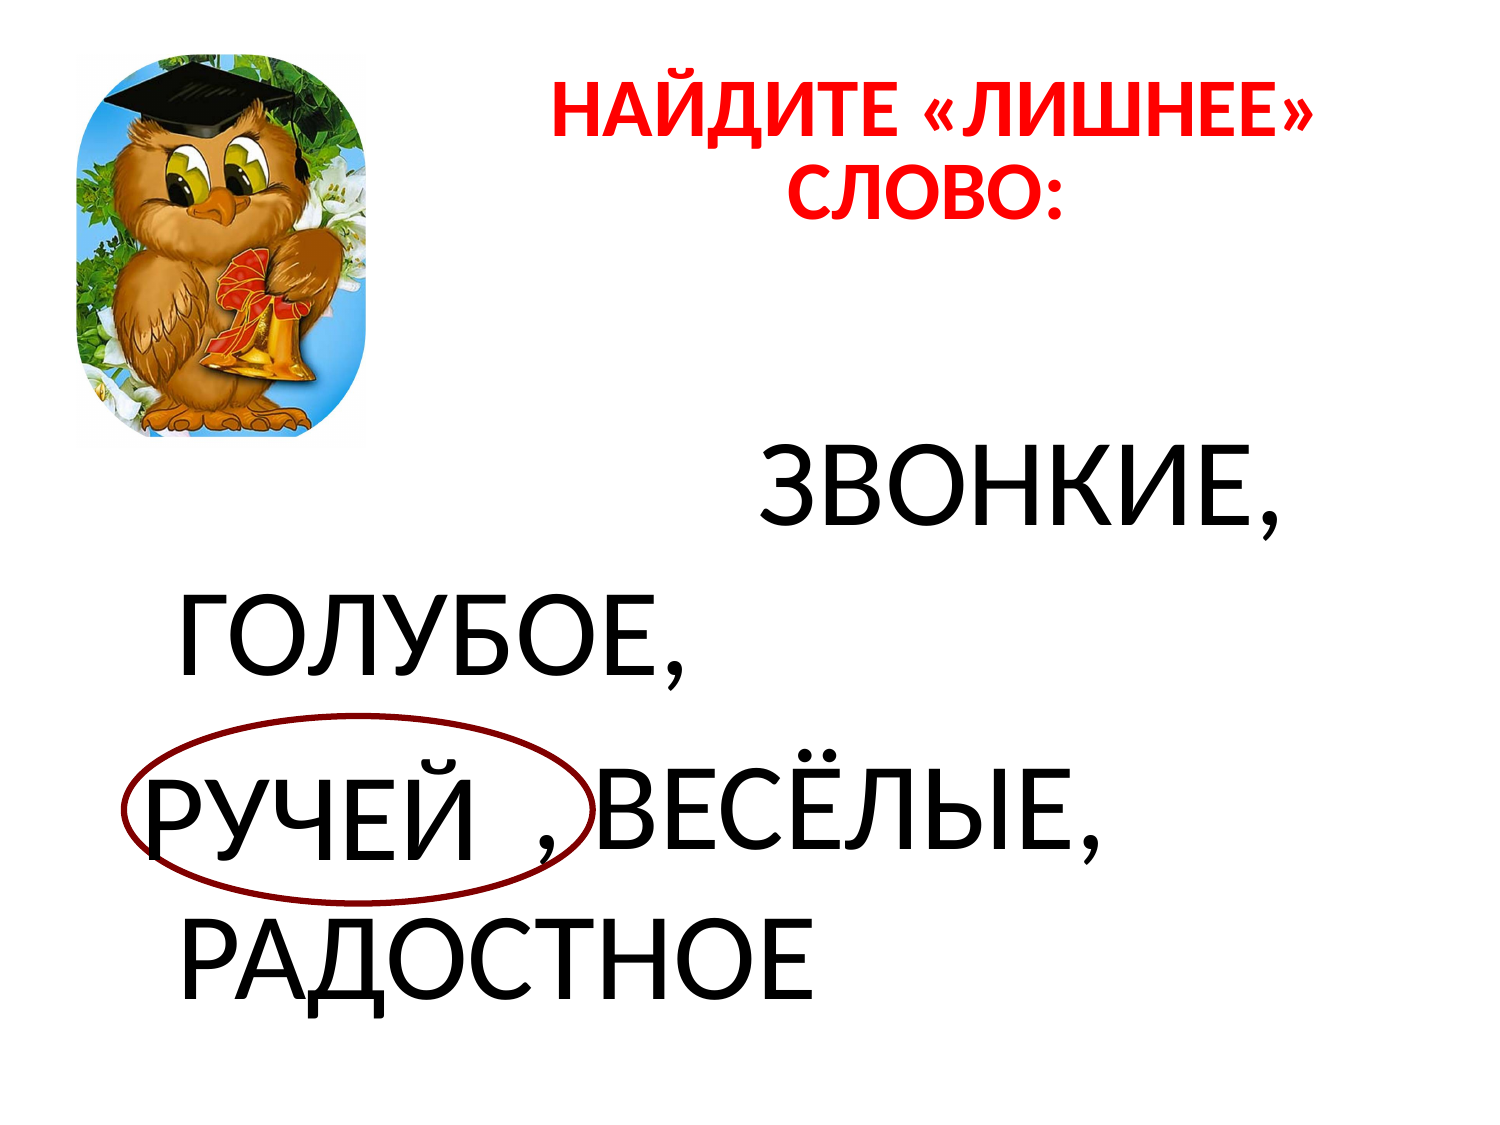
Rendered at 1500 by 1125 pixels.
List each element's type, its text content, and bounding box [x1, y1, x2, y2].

title Найдите «лишнее» слово: [431, 66, 1424, 367]
text_box [496, 733, 593, 886]
text_box [250, 893, 467, 904]
text_box РУЧЕЙ [125, 727, 496, 893]
picture [76, 54, 366, 448]
list ЗВОНКИЕ, ГОЛУБОЕ, , ВЕСЁЛЫЕ, РАДОСТНОЕ [64, 385, 1449, 1033]
text_box [248, 715, 469, 727]
